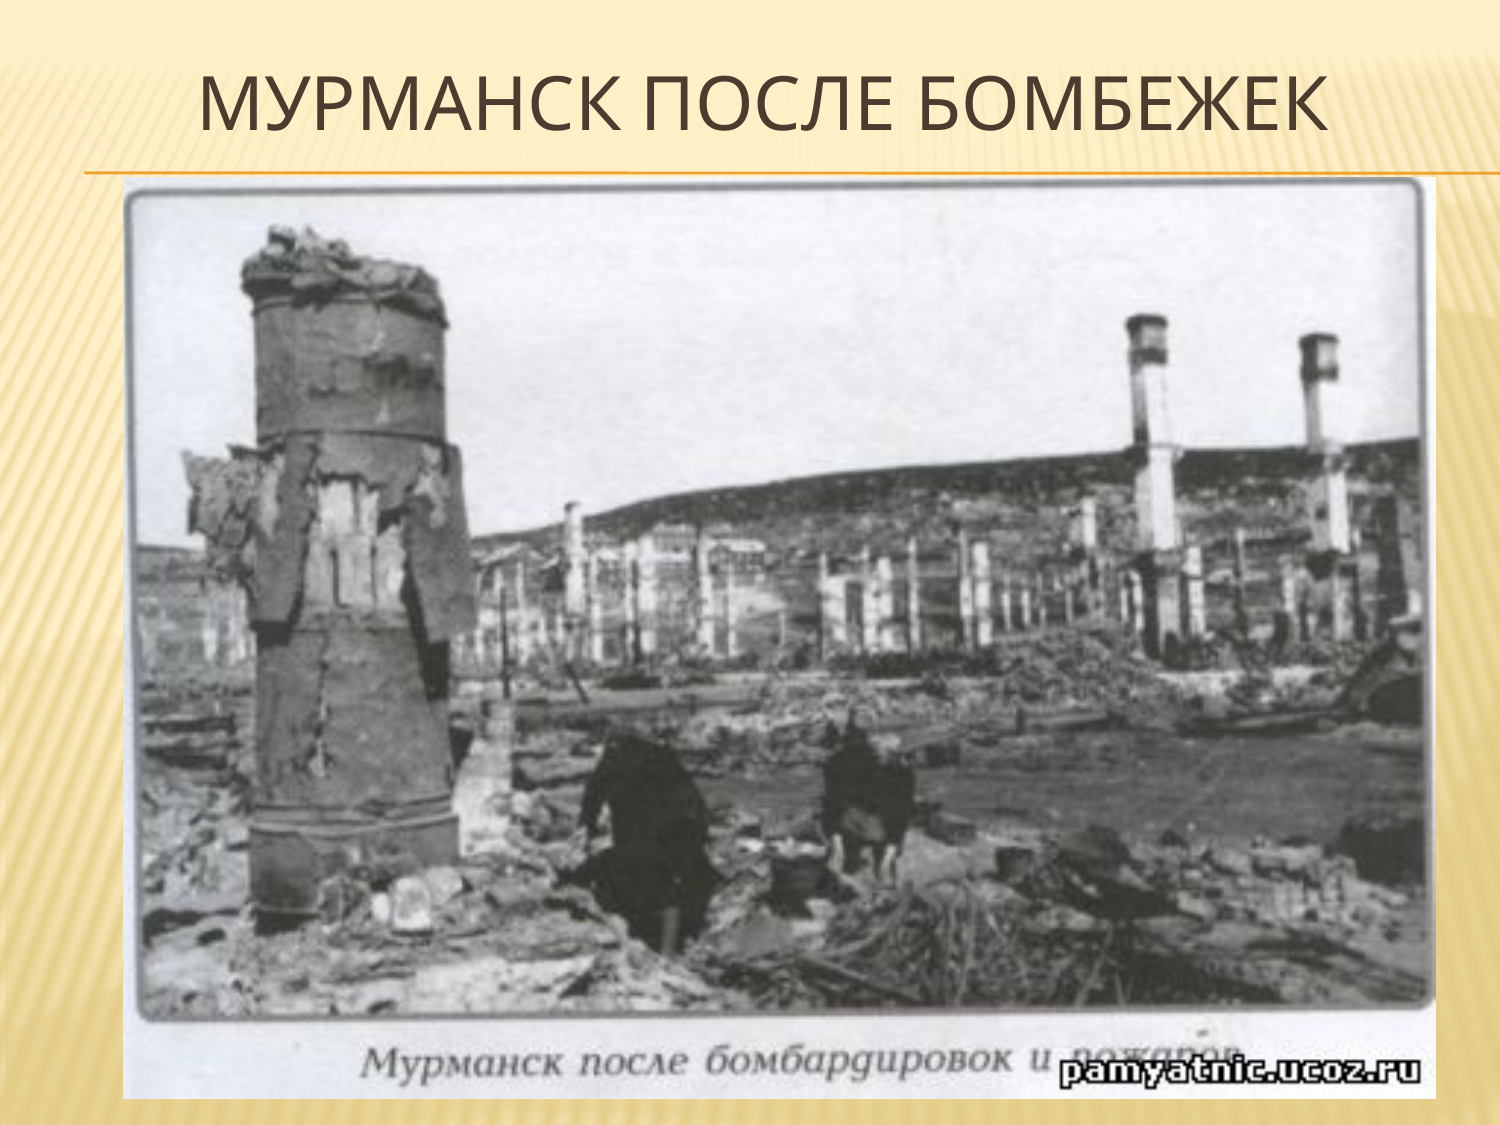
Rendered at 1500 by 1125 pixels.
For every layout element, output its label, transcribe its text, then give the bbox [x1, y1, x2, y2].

title Мурманск после бомбежек [50, 42, 1475, 161]
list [123, 176, 1436, 1100]
